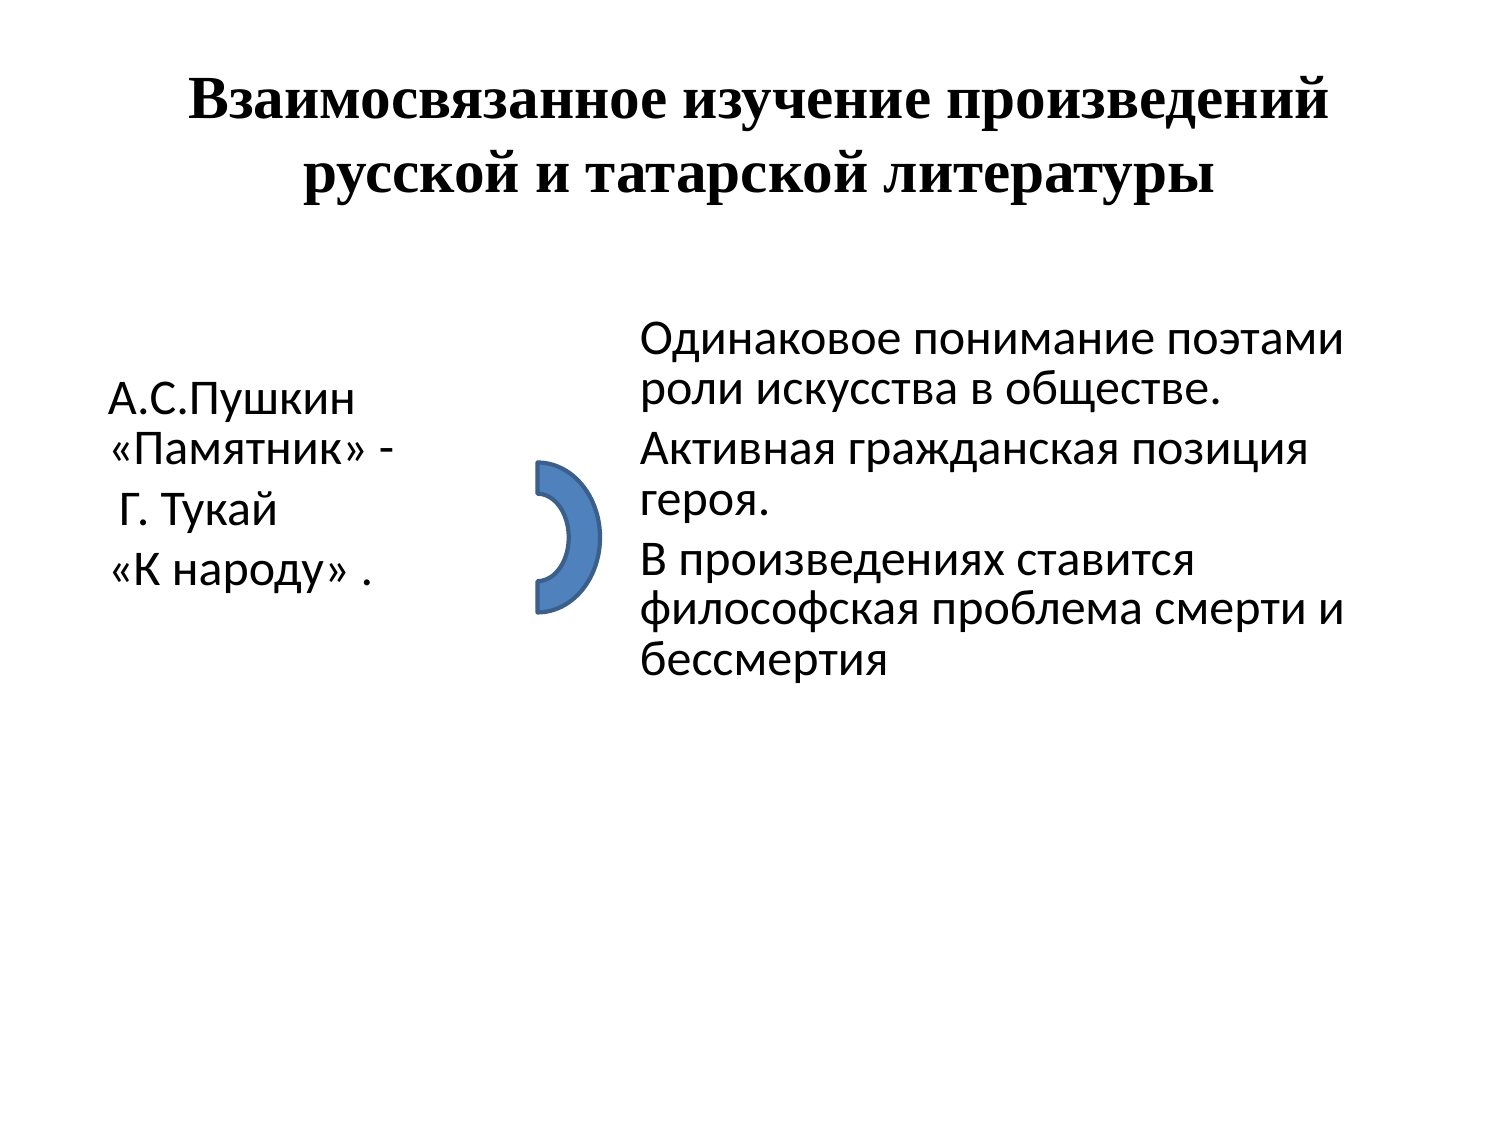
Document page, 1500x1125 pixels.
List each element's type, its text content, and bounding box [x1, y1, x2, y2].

table_header Одинаковое понимание поэтами роли искусства в обществе. Активная гражданская позиция героя. В произведениях ставится философская проблема смерти и бессмертия [625, 250, 1405, 941]
title Взаимосвязанное изучение произведений русской и татарской литературы [112, 50, 1407, 213]
text_box [535, 460, 603, 615]
table_header А.С.Пушкин «Памятник» - Г. Тукай «К народу» . [93, 250, 625, 941]
